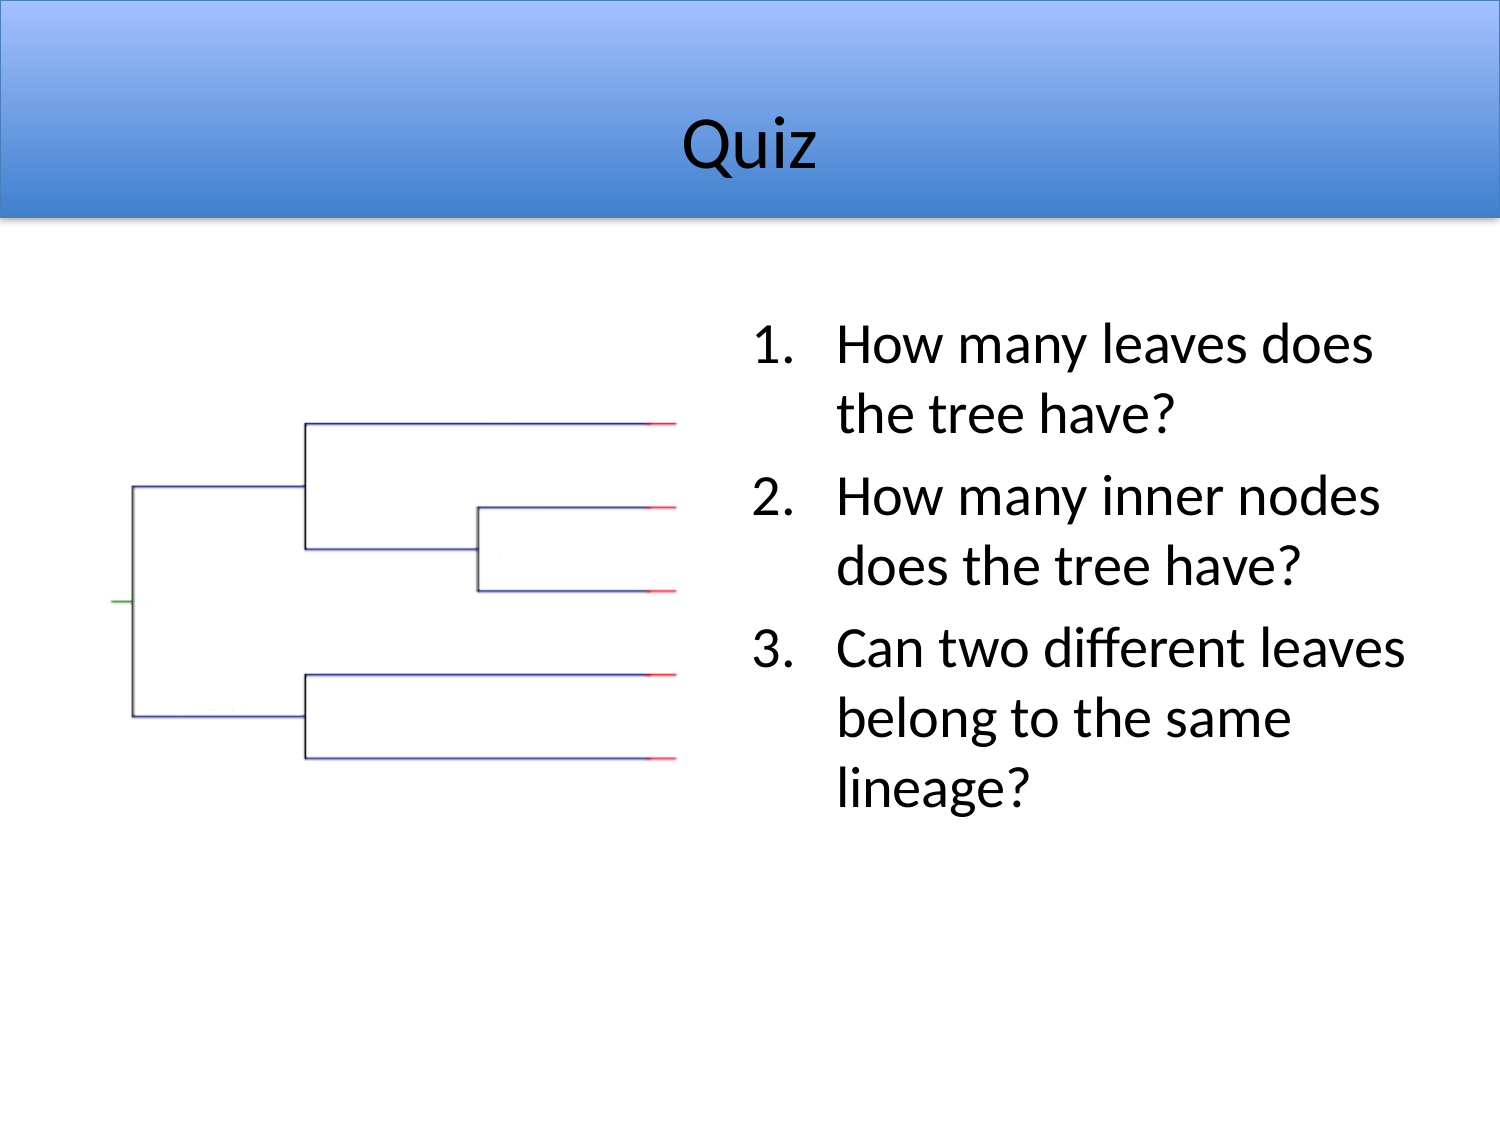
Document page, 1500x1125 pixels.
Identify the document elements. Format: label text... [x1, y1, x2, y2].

picture [90, 400, 737, 768]
title Quiz [75, 45, 1425, 233]
list How many leaves does the tree have? How many inner nodes does the tree have? Can two different leaves belong to the same lineage? [736, 297, 1425, 1041]
